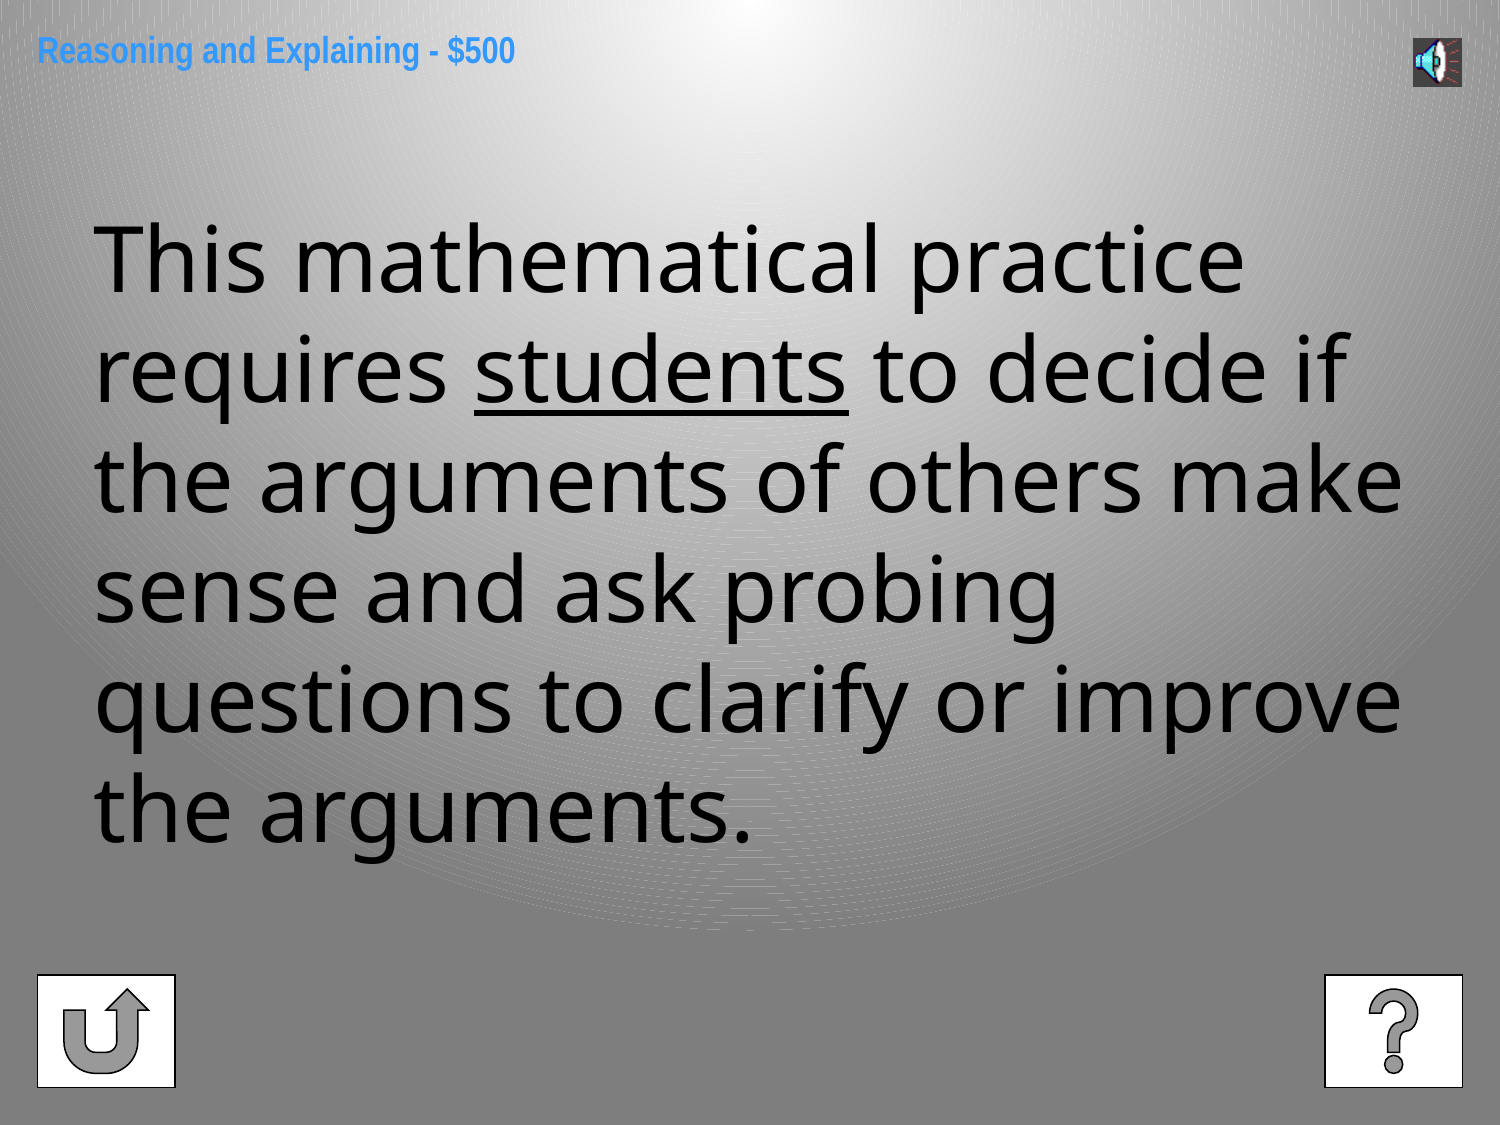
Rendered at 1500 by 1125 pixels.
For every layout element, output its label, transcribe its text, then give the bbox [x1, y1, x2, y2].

text_box This mathematical practice requires students to decide if the arguments of others make sense and ask probing questions to clarify or improve the arguments. [74, 162, 1425, 900]
picture [1412, 37, 1463, 88]
text_box Reasoning and Explaining - $500 [22, 18, 1025, 94]
text_box [1324, 975, 1463, 1088]
text_box [37, 975, 175, 1088]
